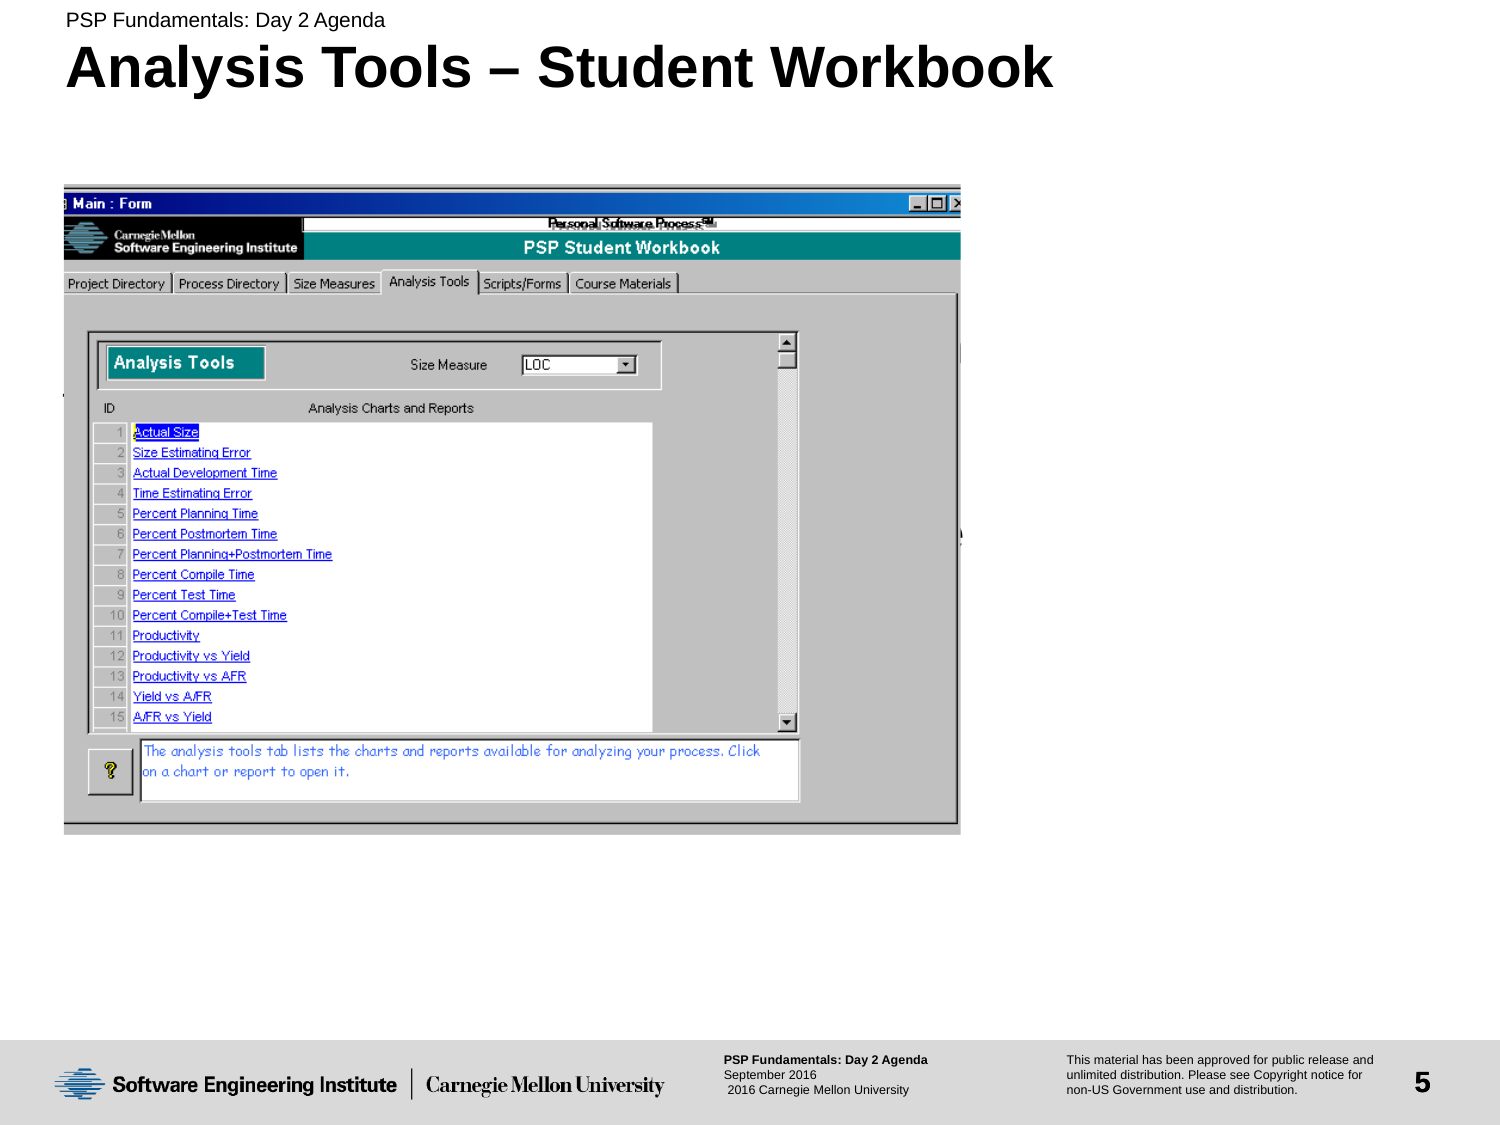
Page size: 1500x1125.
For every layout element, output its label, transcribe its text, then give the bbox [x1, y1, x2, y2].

list Your student workbook includes the data charts we just reviewed. Click on the “Analysis Tools” tab on the main form to get a list of all analysis charts and reports. Click on any of the 42 hyperlinks to open the corresponding item. [62, 187, 969, 1000]
title Analysis Tools – Student Workbook [65, 37, 1430, 148]
picture [46, 1061, 673, 1104]
picture [63, 184, 961, 835]
